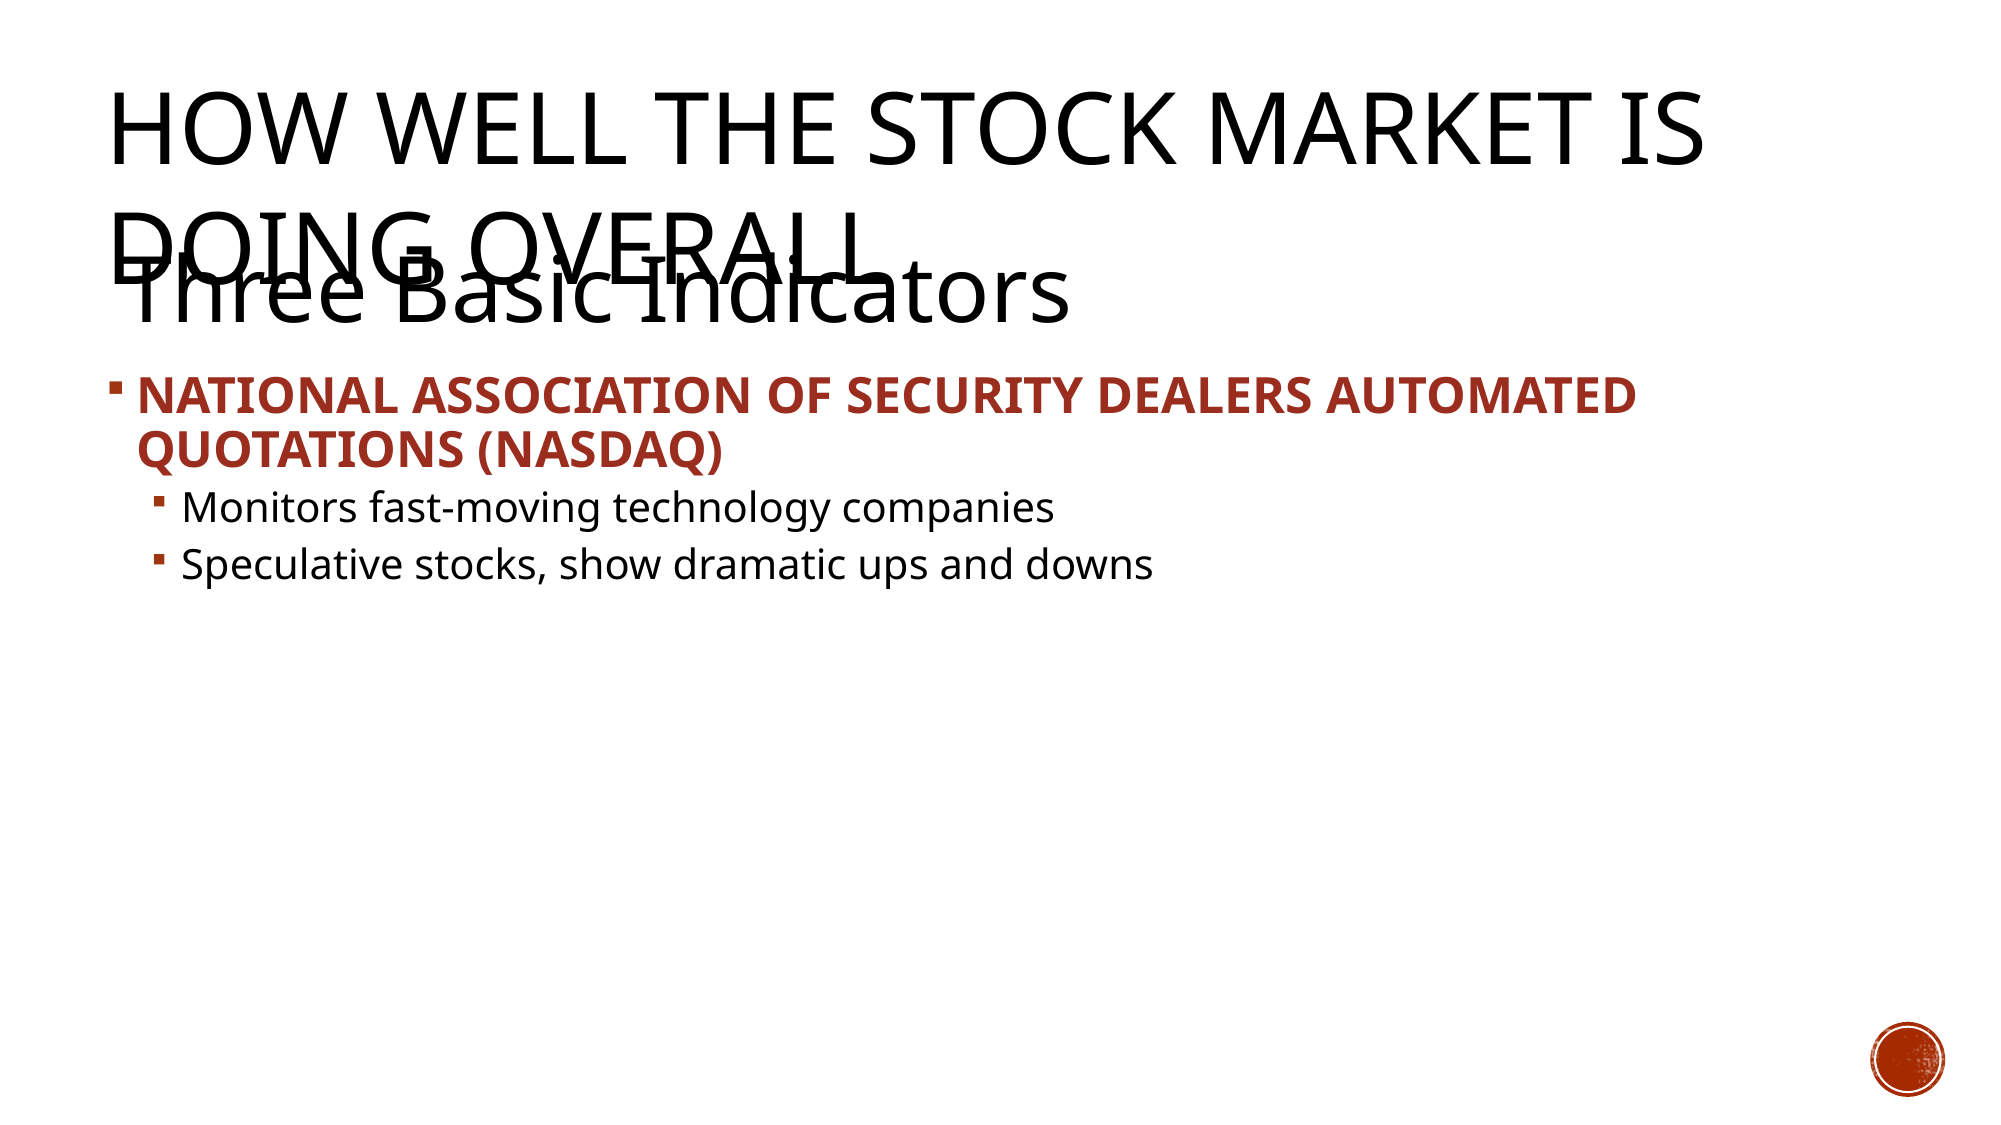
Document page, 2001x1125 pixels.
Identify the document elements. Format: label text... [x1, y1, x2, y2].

title Three Basic Indicators [106, 312, 1756, 352]
text_box How Well the Stock Market is Doing Overall [91, 57, 1846, 312]
list National Association of Security Dealers Automated Quotations (NASDAQ) Monitors fast-moving technology companies Speculative stocks, show dramatic ups and downs [91, 362, 1885, 1079]
